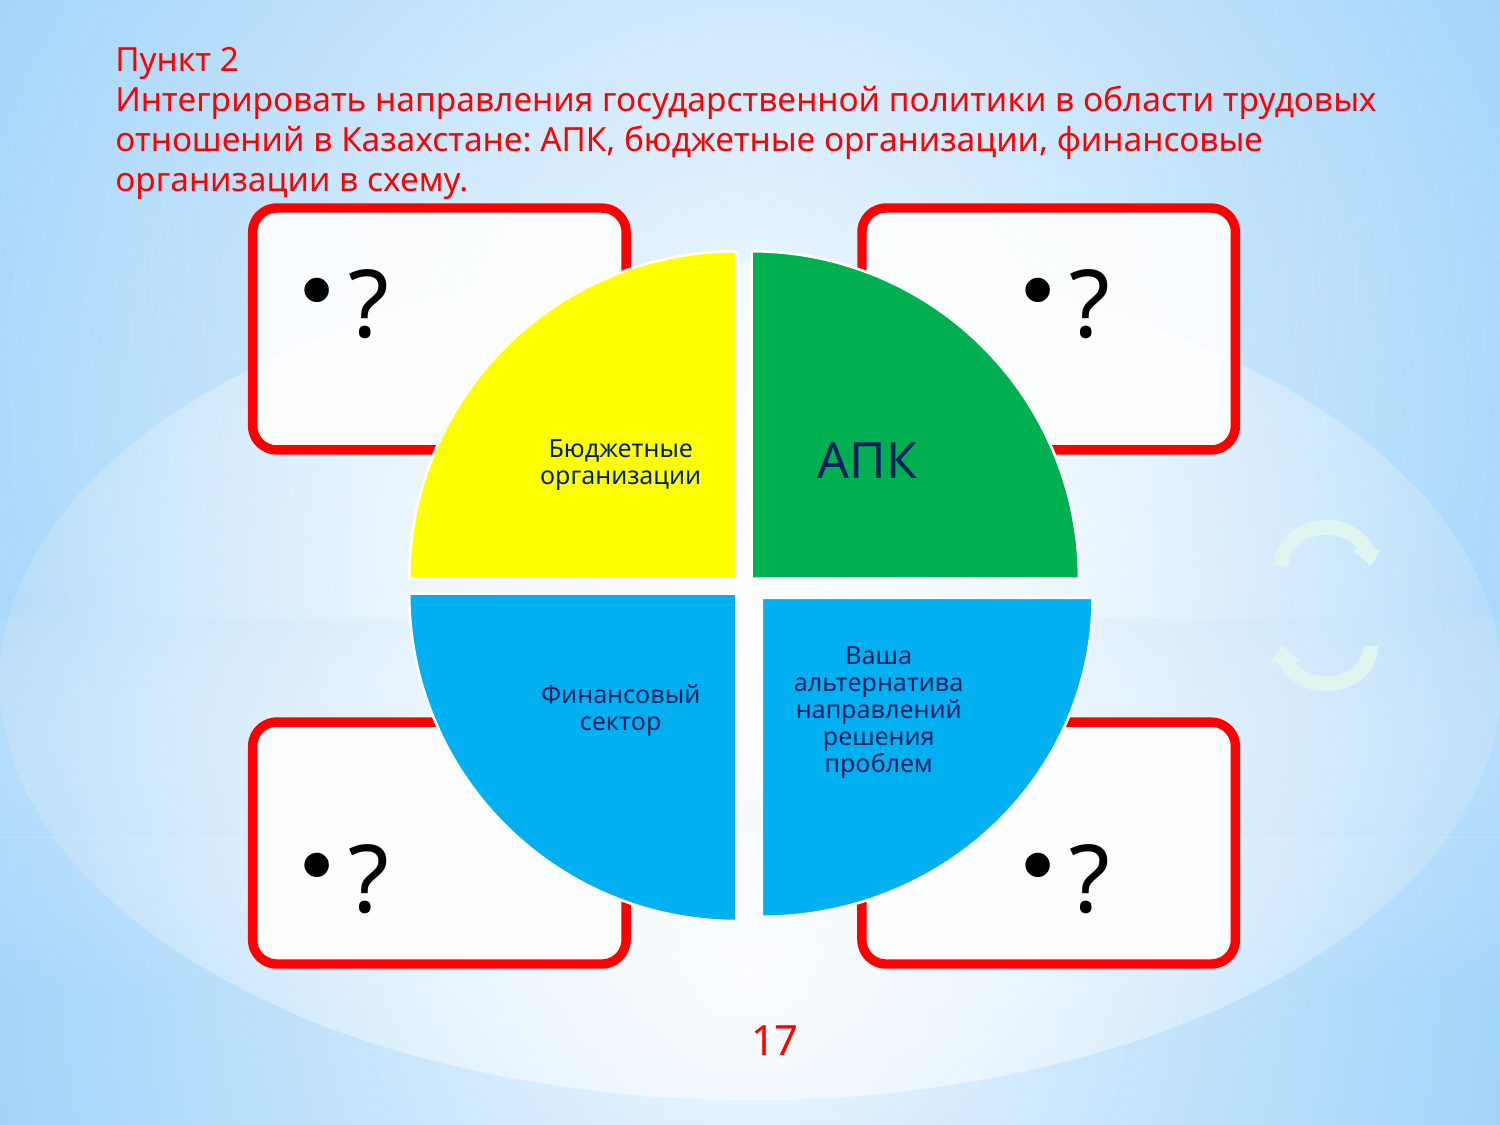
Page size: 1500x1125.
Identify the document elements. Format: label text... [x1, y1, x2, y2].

slide_number 17 [624, 1012, 925, 1073]
footer [75, 1012, 624, 1073]
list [17, 207, 1471, 965]
title Пункт 2 Интегрировать направления государственной политики в области трудовых отношений в Казахстане: АПК, бюджетные организации, финансовые организации в схему. [100, 30, 1422, 173]
